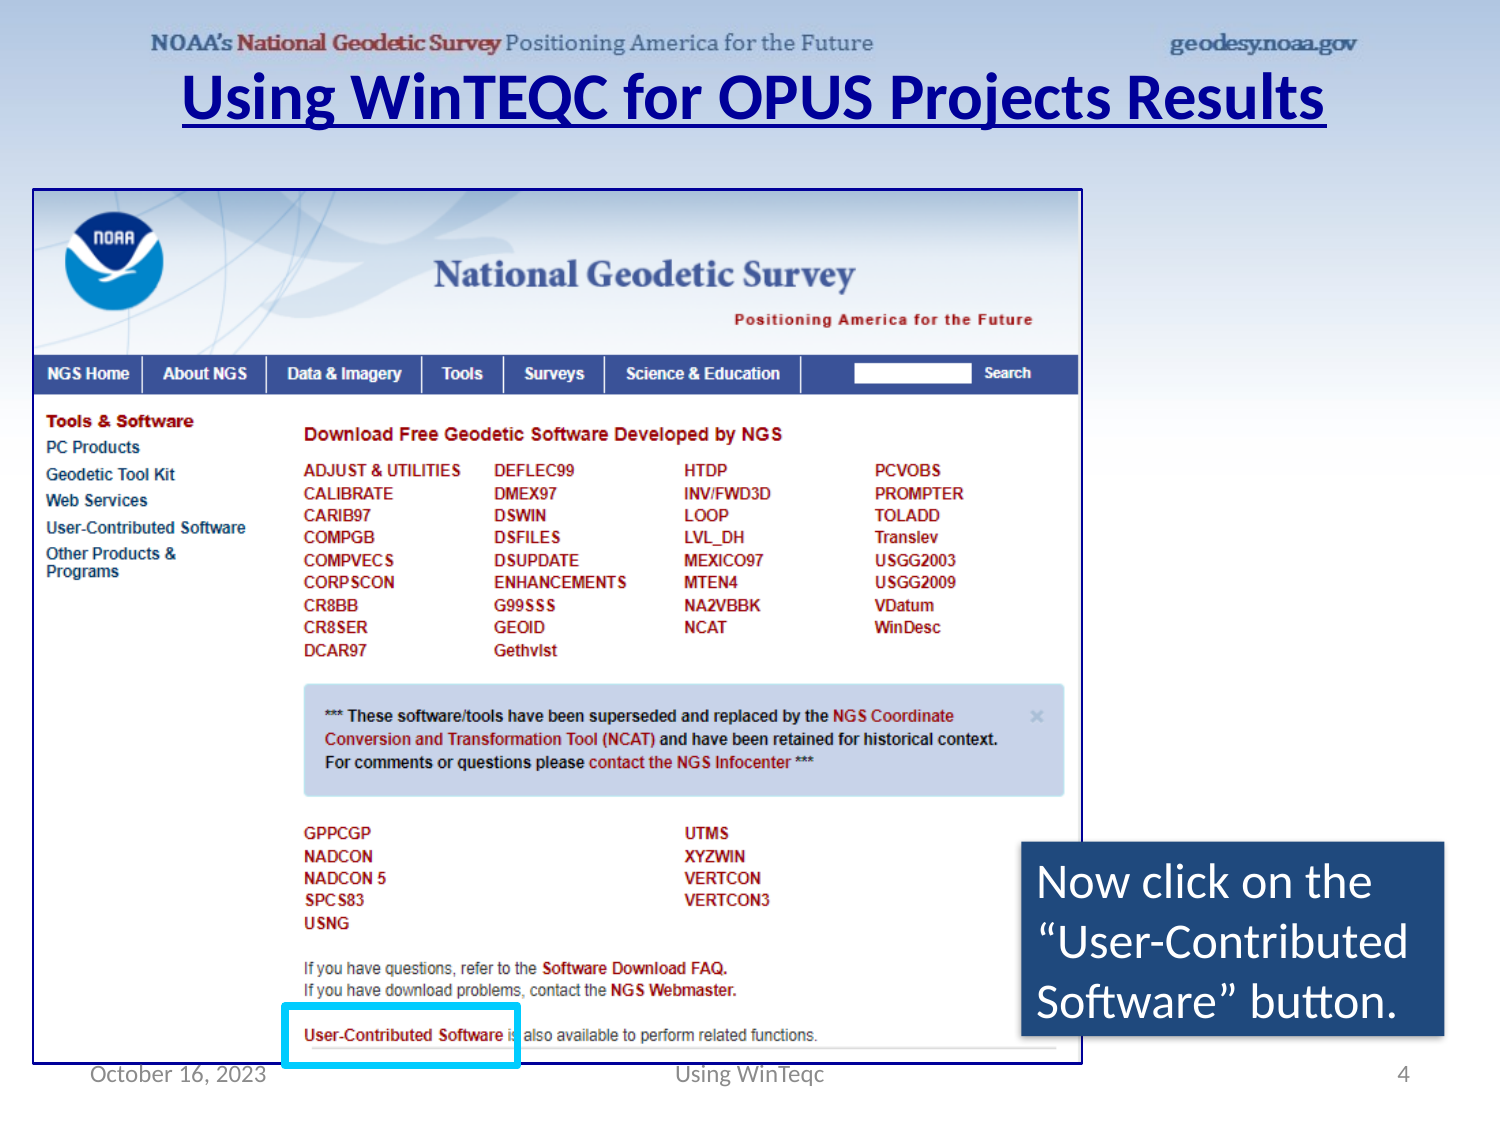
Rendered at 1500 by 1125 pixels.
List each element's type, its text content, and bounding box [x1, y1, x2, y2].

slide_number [75, 1072, 425, 1103]
picture [0, 0, 1500, 1125]
text_box Now click on the “User-Contributed Software” button. [1086, 841, 1445, 1037]
footer Using WinTeqc [512, 1072, 988, 1103]
slide_number 4 [1074, 1045, 1425, 1103]
title Using WinTEQC for OPUS Projects Results [62, 39, 1446, 145]
